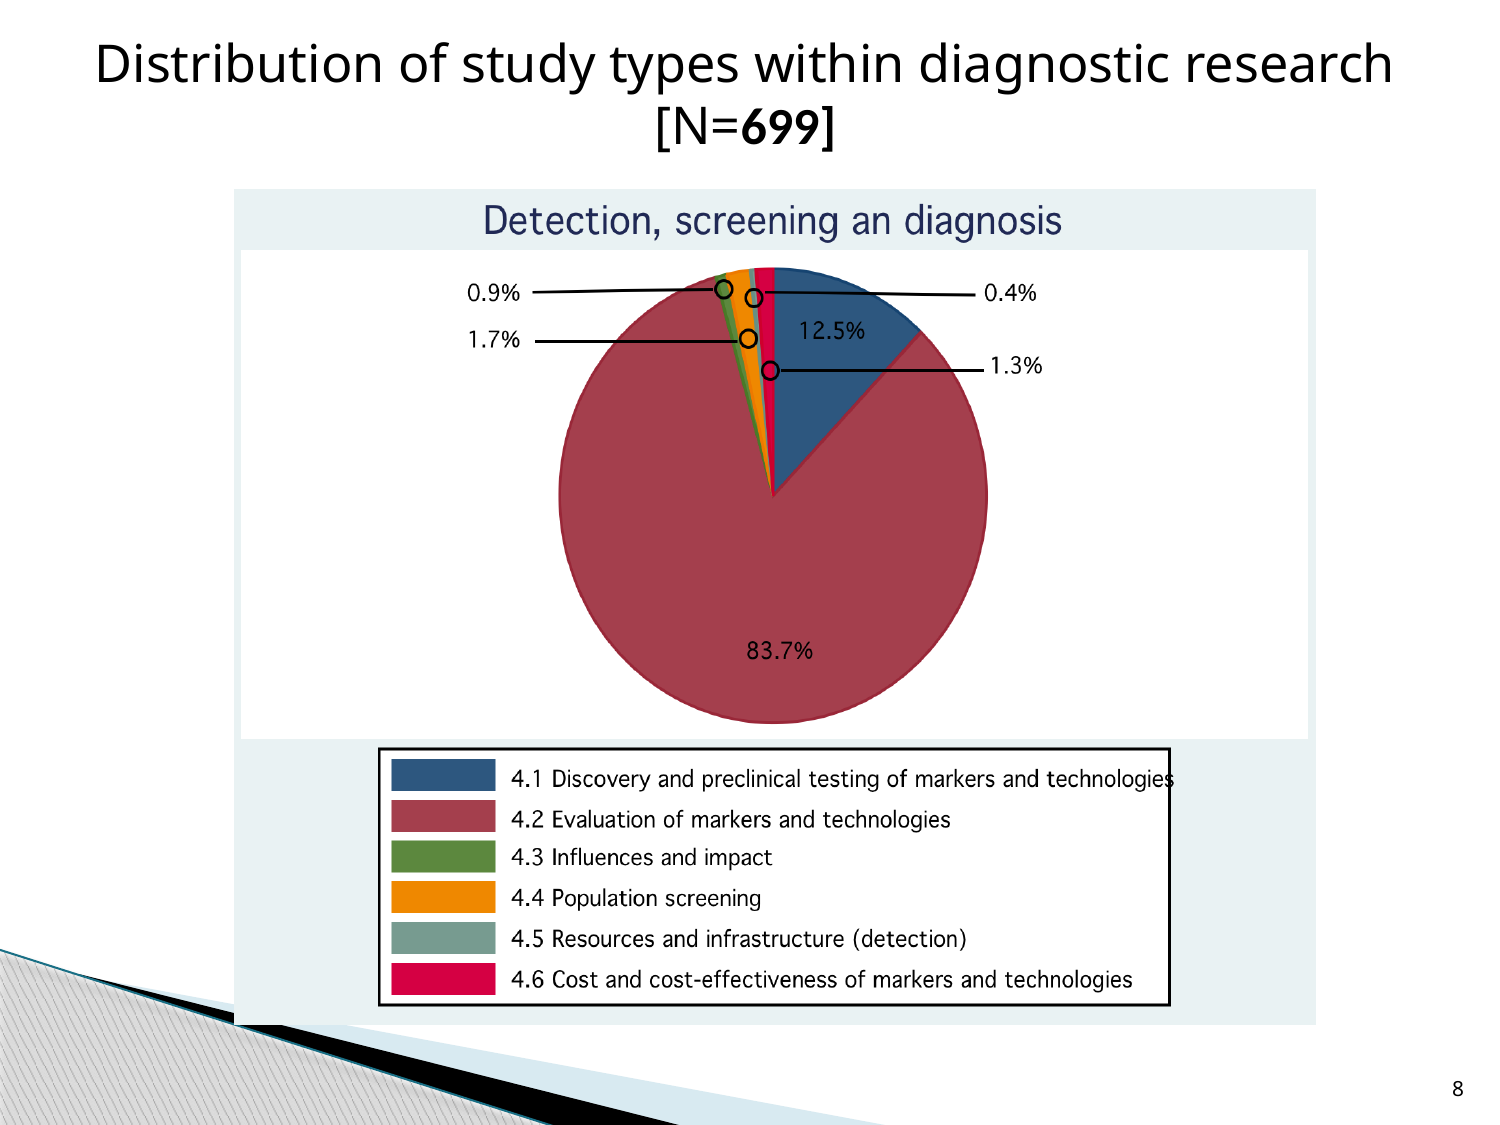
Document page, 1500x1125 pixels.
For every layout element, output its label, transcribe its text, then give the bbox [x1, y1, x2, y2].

text_box Distribution of study types within diagnostic research [N=699] [70, 23, 1421, 91]
picture [234, 187, 1317, 1026]
slide_number 8 [1418, 1051, 1479, 1112]
